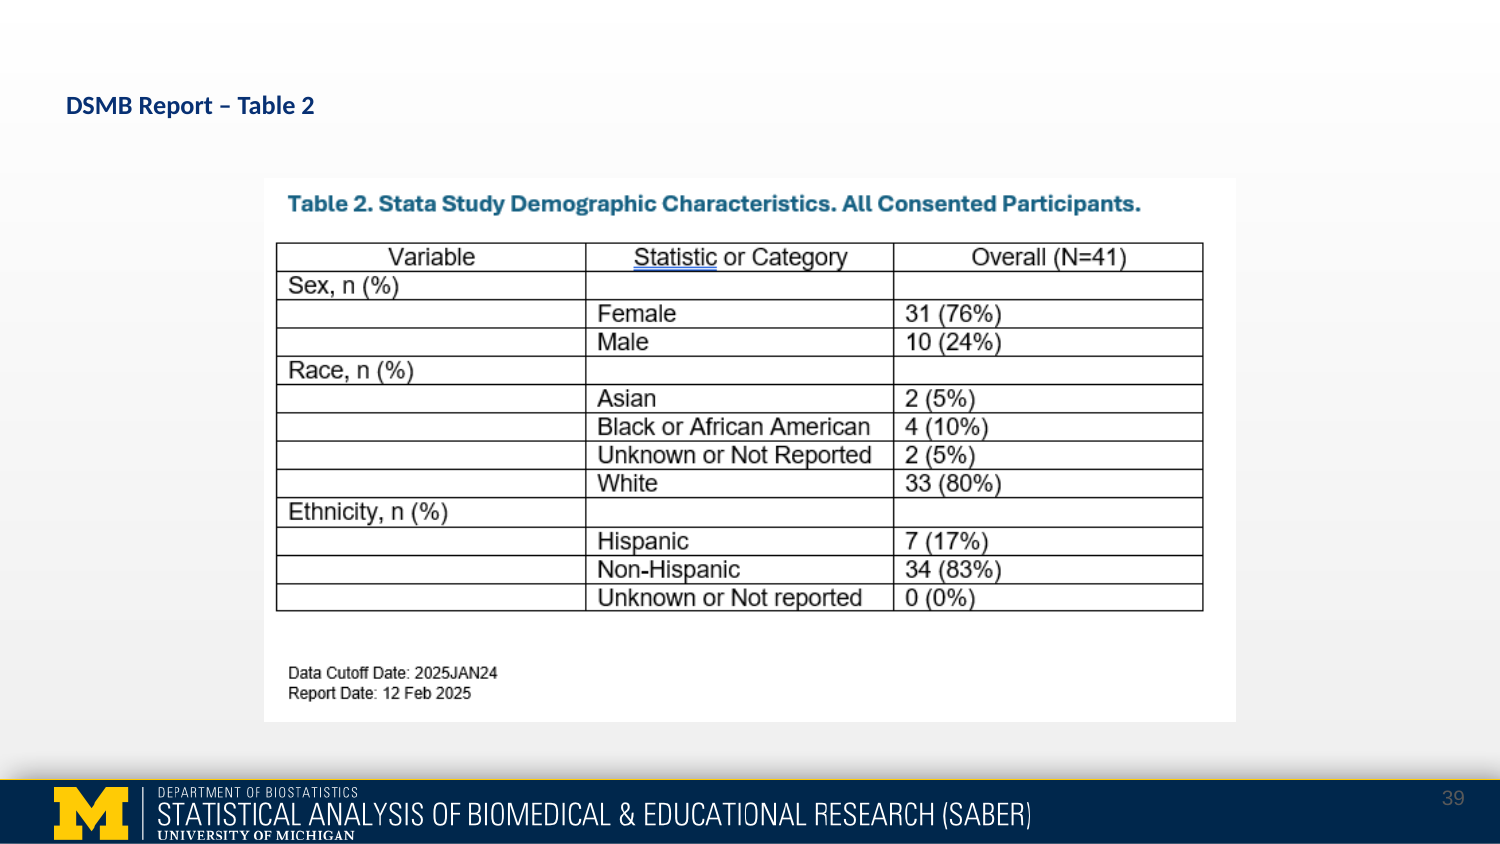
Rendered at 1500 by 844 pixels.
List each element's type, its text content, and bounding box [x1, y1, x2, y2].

slide_number 39 [1389, 764, 1480, 830]
picture [264, 178, 1236, 722]
title DSMB Report – Table 2 [51, 72, 1449, 167]
picture [54, 787, 1030, 840]
